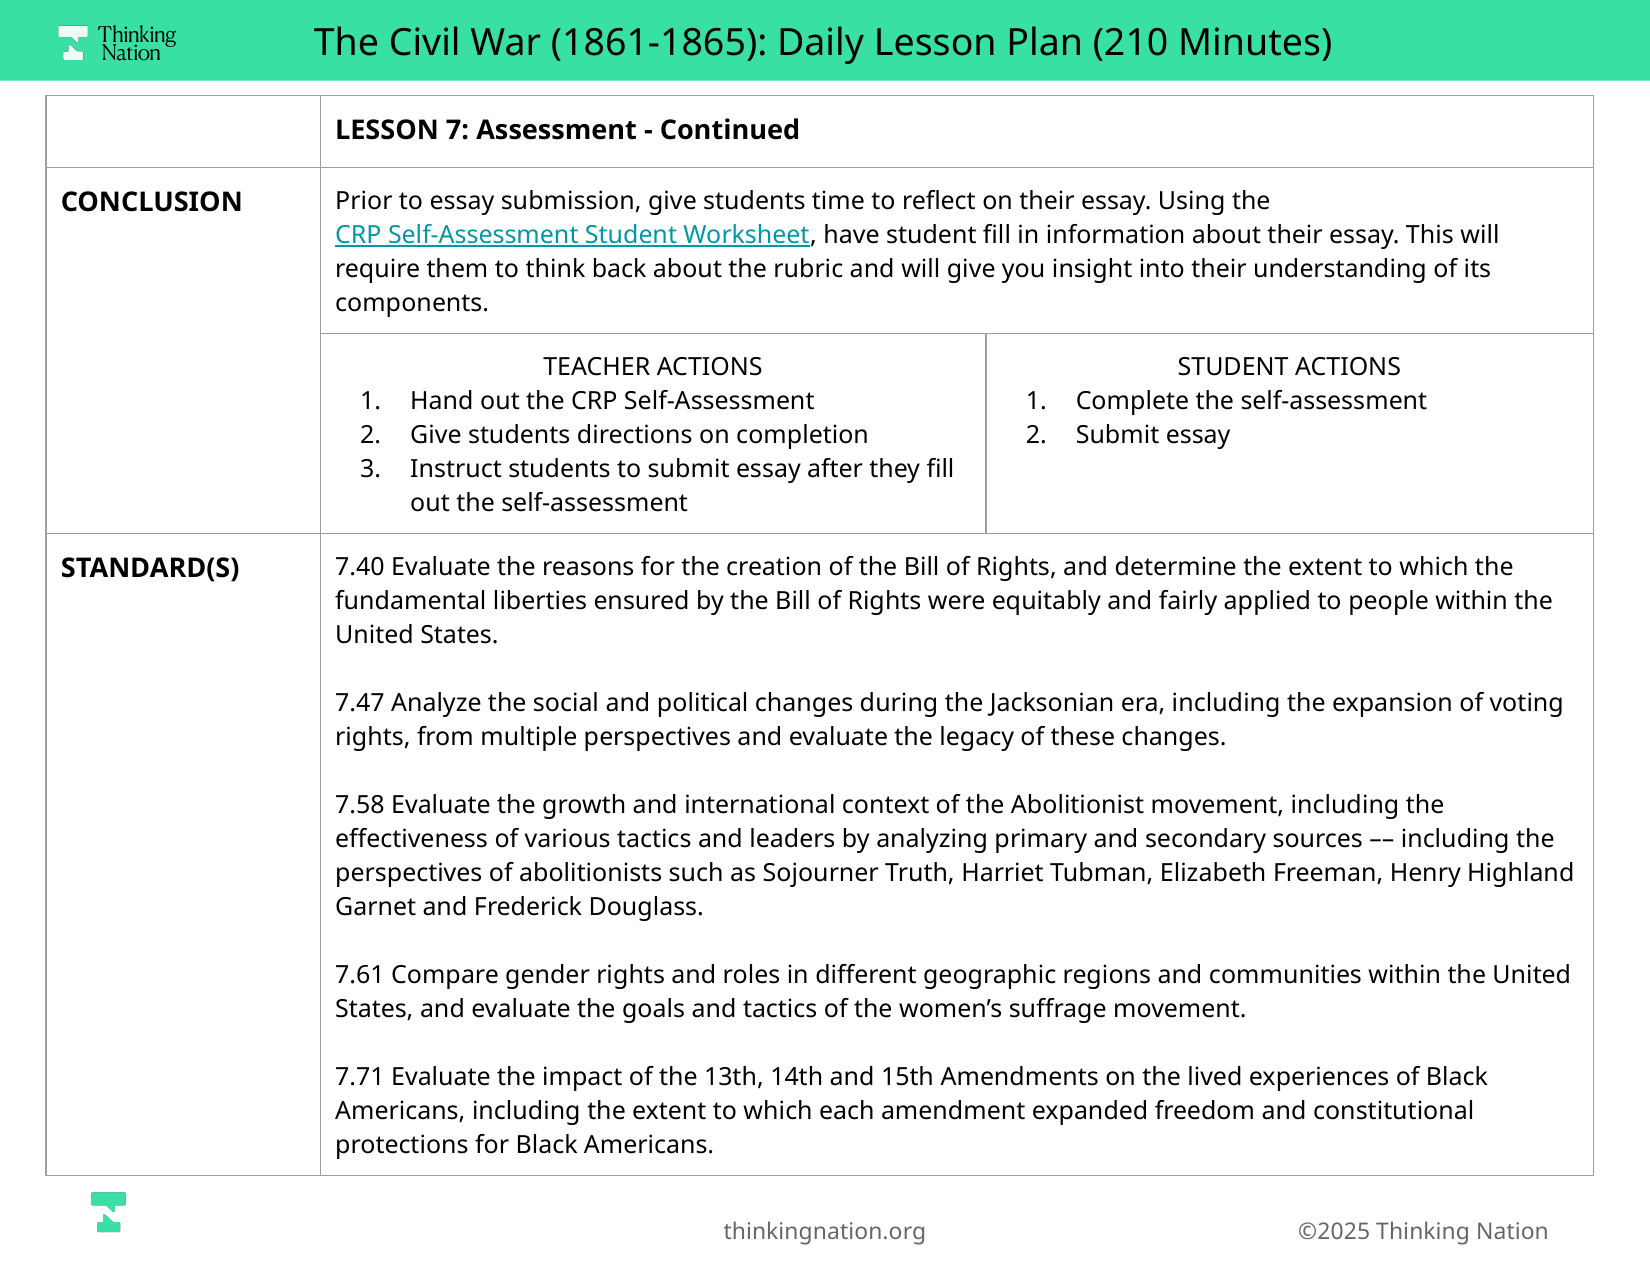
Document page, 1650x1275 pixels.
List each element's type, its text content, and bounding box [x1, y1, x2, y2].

table_cell STANDARD(S) [47, 534, 320, 1175]
table_cell STUDENT ACTIONS Complete the self-assessment Submit essay [987, 334, 1593, 533]
table_header LESSON 7: Assessment - Continued [321, 96, 1593, 167]
table_cell TEACHER ACTIONS Hand out the CRP Self-Assessment Give students directions on completion Instruct students to submit essay after they fill out the self-assessment [321, 334, 985, 533]
table_cell 7.40 Evaluate the reasons for the creation of the Bill of Rights, and determine the extent to which the fundamental liberties ensured by the Bill of Rights were equitably and fairly applied to people within the United States. 7.47 Analyze the social and political changes during the Jacksonian era, including the expansion of voting rights, from multiple perspectives and evaluate the legacy of these changes. 7.58 Evaluate the growth and international context of the Abolitionist movement, including the effectiveness of various tactics and leaders by analyzing primary and secondary sources –– including the perspectives of abolitionists such as Sojourner Truth, Harriet Tubman, Elizabeth Freeman, Henry Highland Garnet and Frederick Douglass. 7.61 Compare gender rights and roles in different geographic regions and communities within the United States, and evaluate the goals and tactics of the women’s suffrage movement. 7.71 Evaluate the impact of the 13th, 14th and 15th Amendments on the lived experiences of Black Americans, including the extent to which each amendment expanded freedom and constitutional protections for Black Americans. [321, 534, 1593, 1175]
picture [80, 1184, 136, 1240]
table_cell Prior to essay submission, give students time to reflect on their essay. Using the CRP Self-Assessment Student Worksheet, have student fill in information about their essay. This will require them to think back about the rubric and will give you insight into their understanding of its components. [321, 168, 1593, 333]
table_cell CONCLUSION [47, 168, 320, 533]
table_header [47, 96, 320, 167]
picture [45, 14, 180, 85]
text_box ©2025 Thinking Nation [1174, 1200, 1566, 1240]
text_box The Civil War (1861-1865): Daily Lesson Plan (210 Minutes) [0, 0, 1650, 81]
text_box thinkingnation.org [629, 1200, 1021, 1240]
